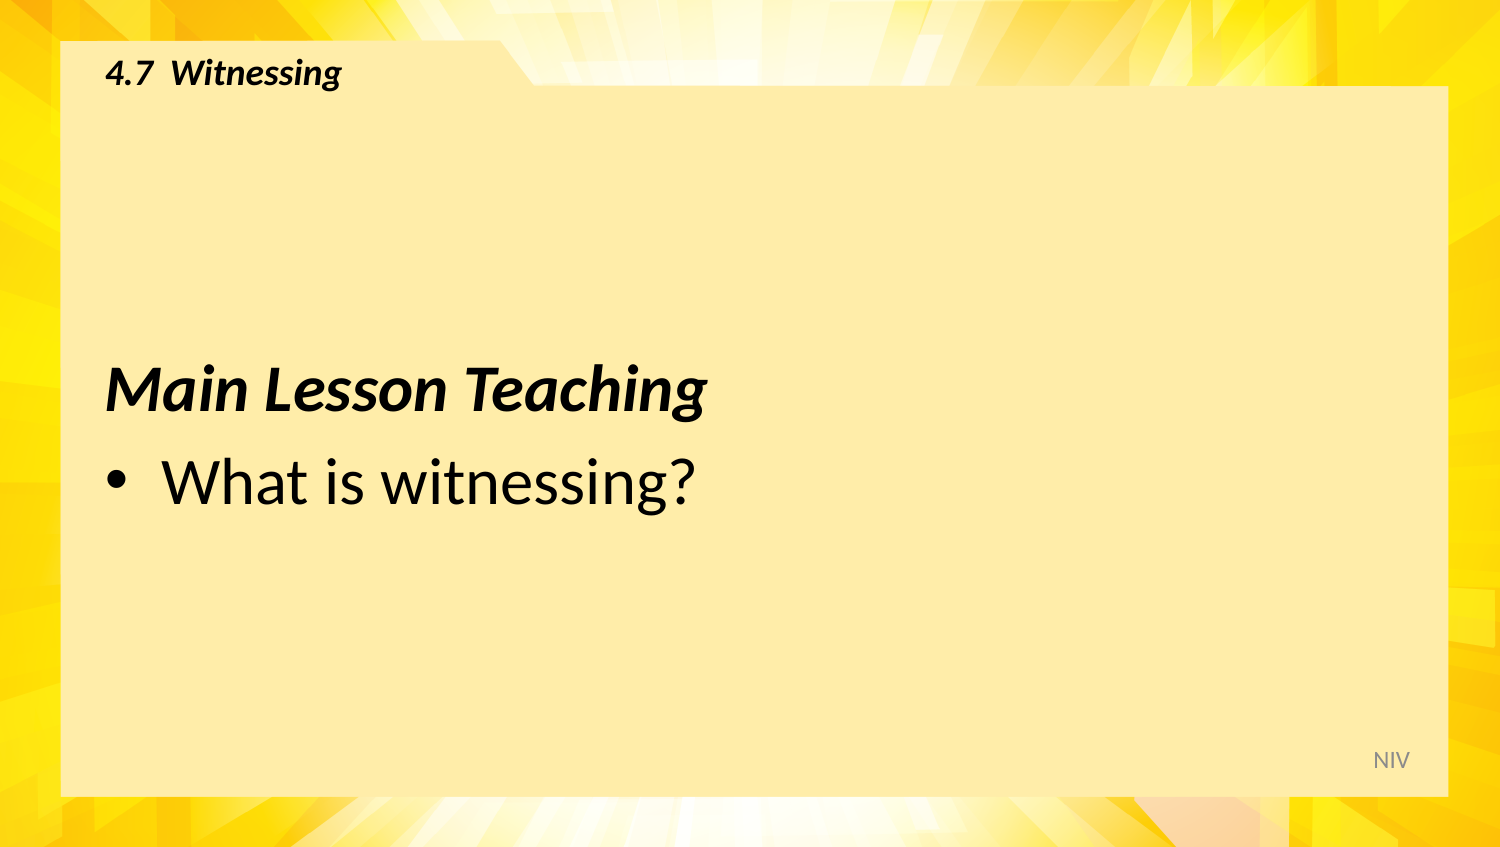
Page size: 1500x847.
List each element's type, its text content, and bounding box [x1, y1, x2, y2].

title 4.7 Witnessing [89, 33, 1420, 108]
list Main Lesson Teaching What is witnessing? [89, 141, 1403, 722]
picture [0, 0, 1500, 847]
footer NIV [950, 736, 1425, 782]
